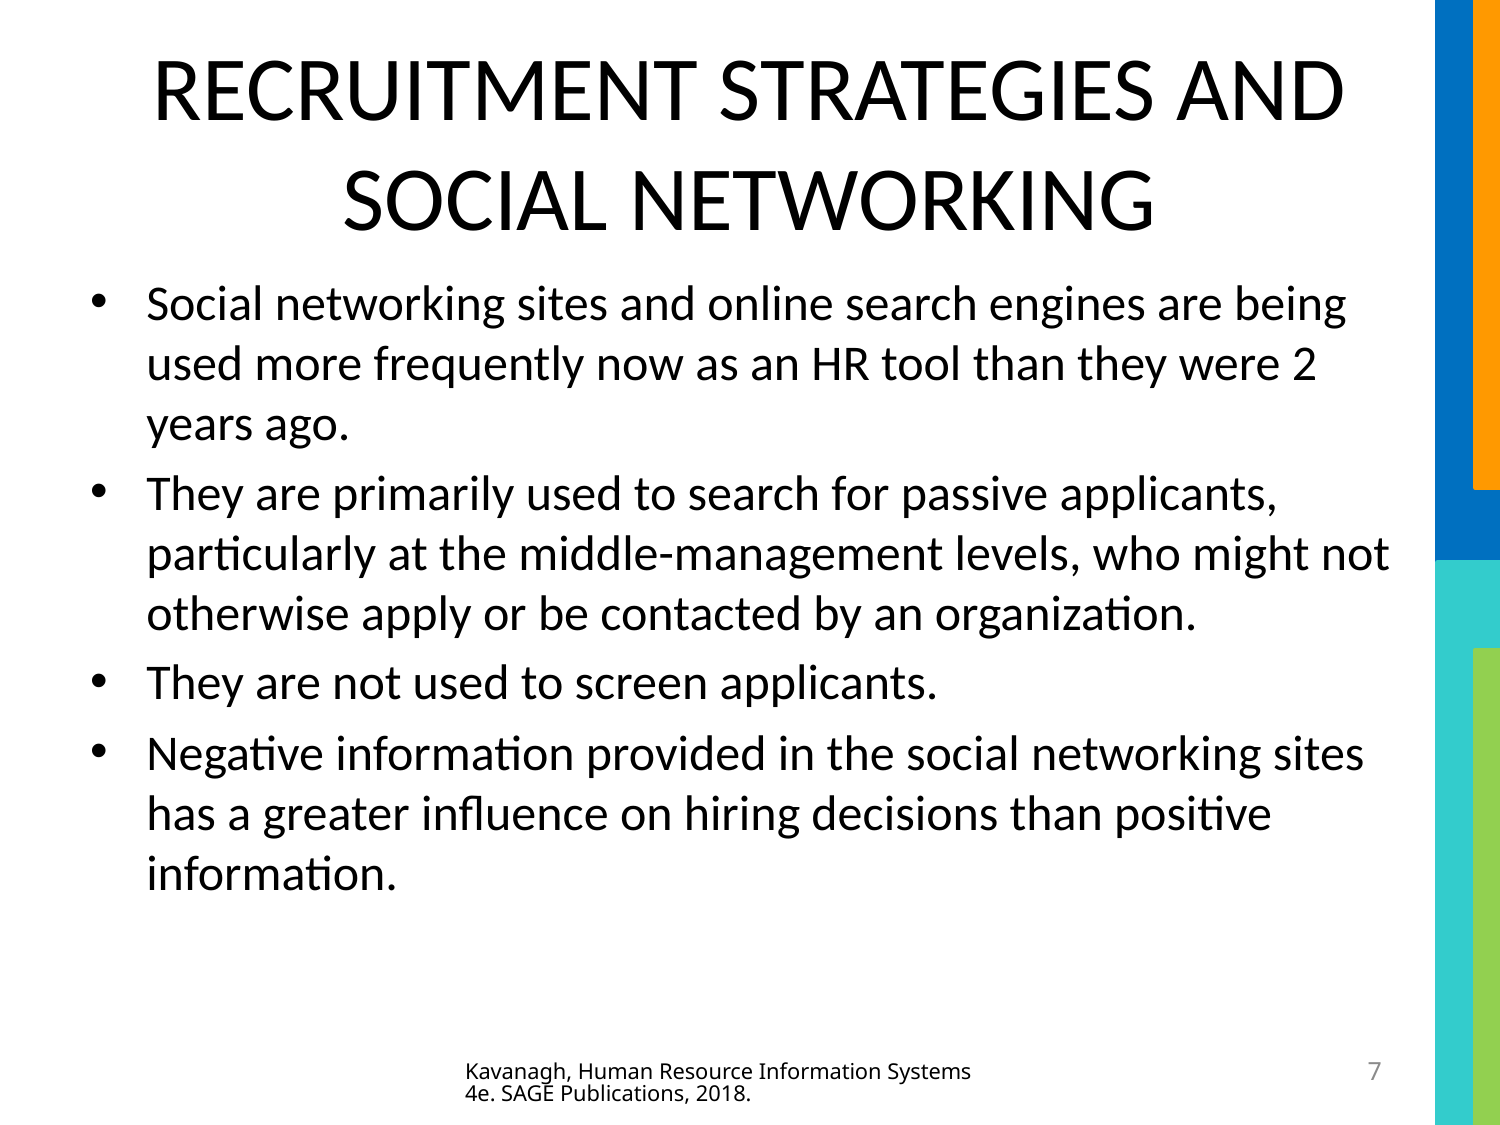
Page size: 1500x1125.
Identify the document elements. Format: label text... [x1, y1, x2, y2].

title RECRUITMENT STRATEGIES AND SOCIAL NETWORKING [75, 45, 1425, 233]
footer Kavanagh, Human Resource Information Systems 4e. SAGE Publications, 2018. [450, 1042, 1004, 1103]
list Social networking sites and online search engines are being used more frequently now as an HR tool than they were 2 years ago. They are primarily used to search for passive applicants, particularly at the middle-management levels, who might not otherwise apply or be contacted by an organization. They are not used to screen applicants. Negative information provided in the social networking sites has a greater influence on hiring decisions than positive information. [75, 262, 1425, 1005]
slide_number 7 [1059, 1042, 1397, 1103]
